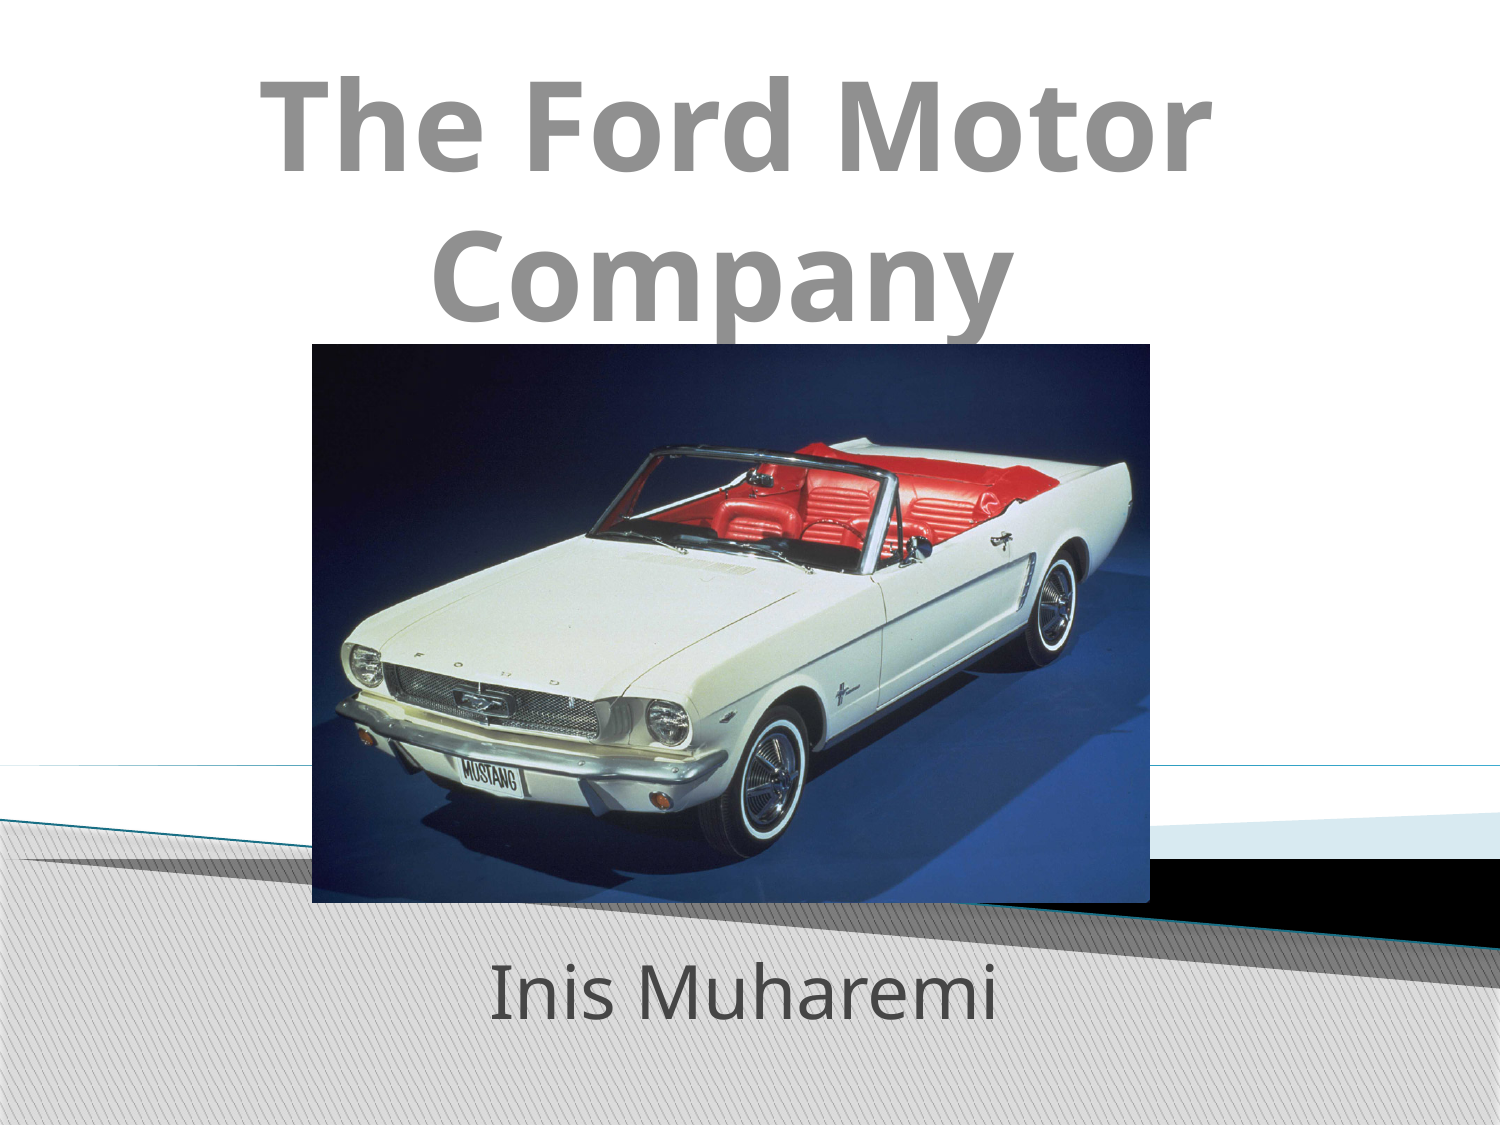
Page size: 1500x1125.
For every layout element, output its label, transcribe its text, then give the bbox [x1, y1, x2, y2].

title The Ford Motor Company [99, 112, 1375, 354]
picture [5, 344, 1500, 989]
subtitle Inis Muharemi [187, 937, 1313, 1025]
